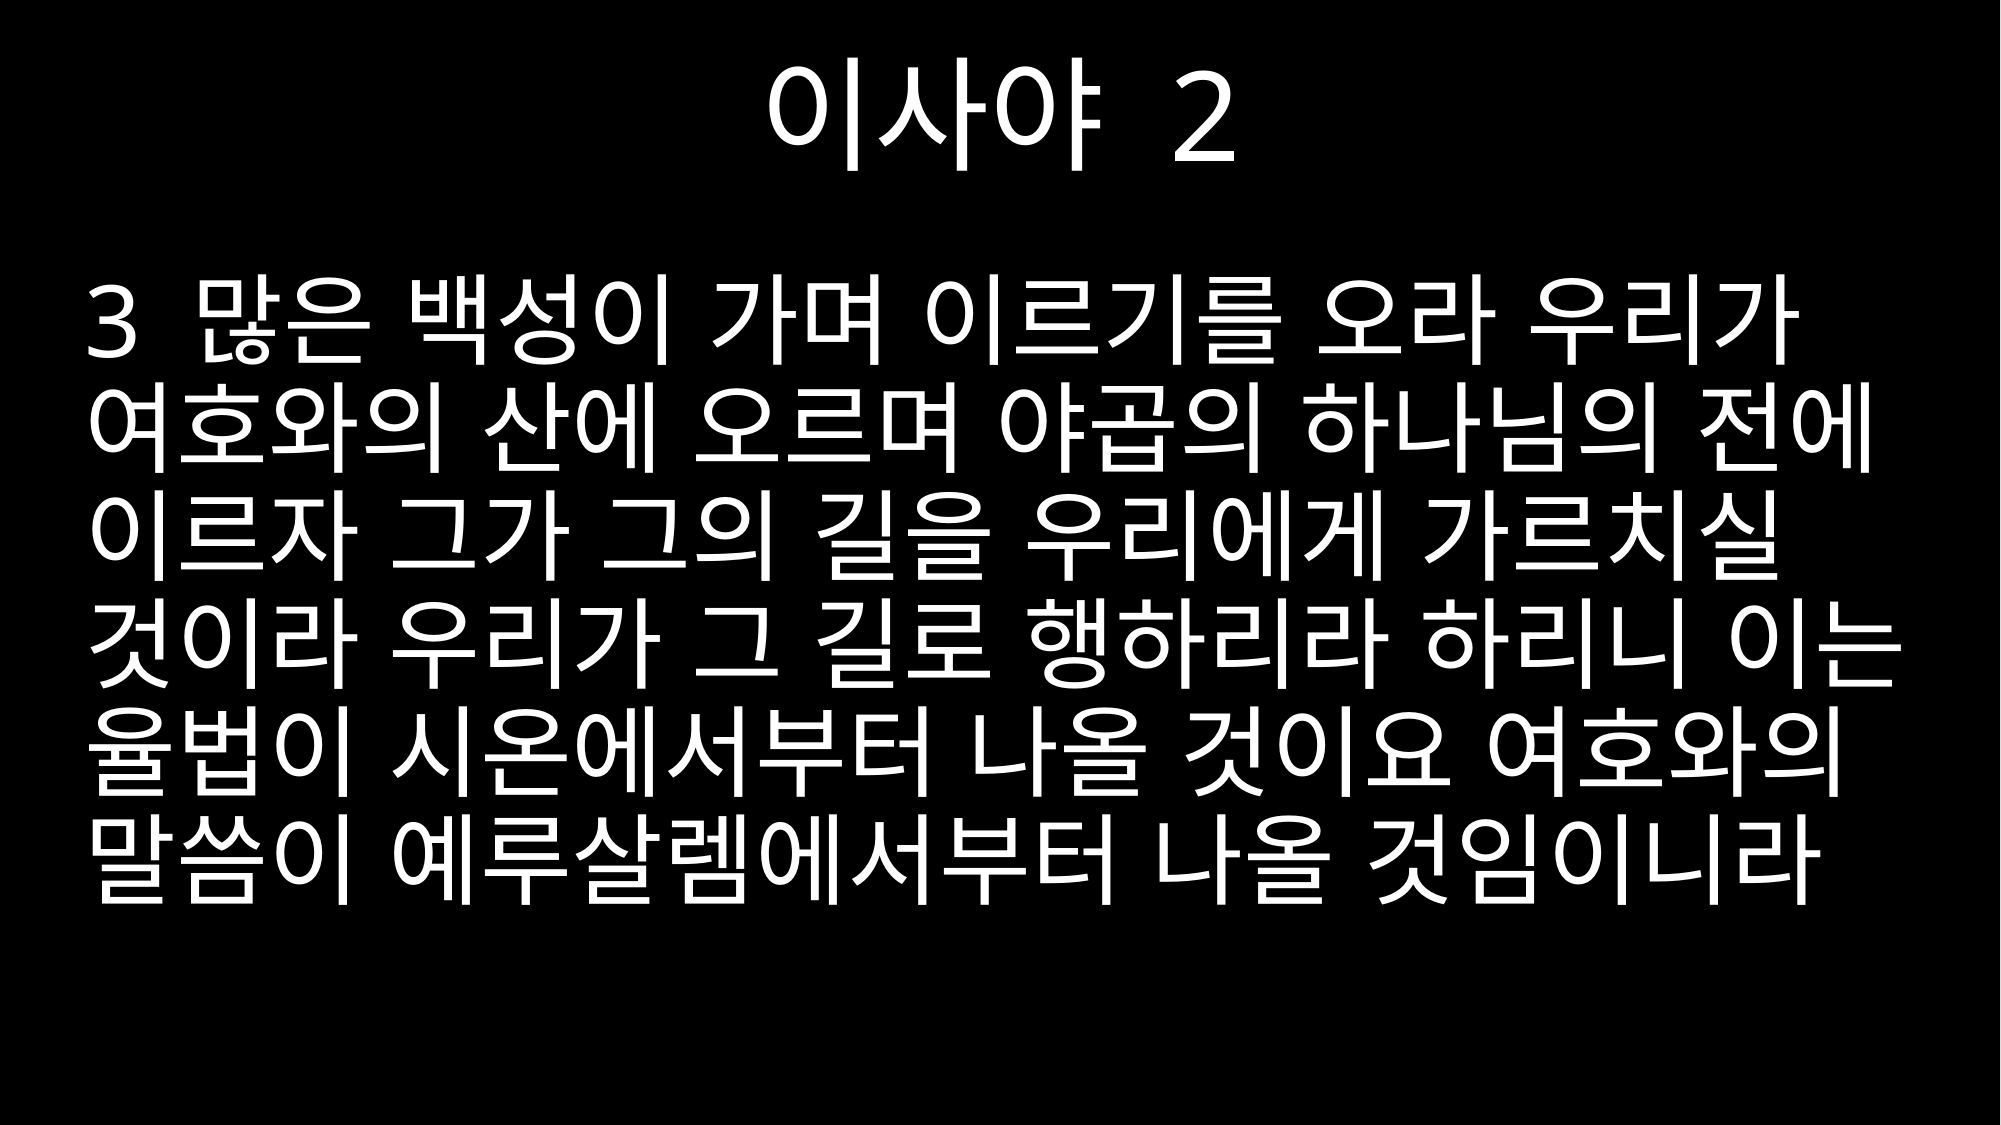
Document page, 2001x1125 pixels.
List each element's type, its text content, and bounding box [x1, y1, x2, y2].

list 3 많은 백성이 가며 이르기를 오라 우리가 여호와의 산에 오르며 야곱의 하나님의 전에 이르자 그가 그의 길을 우리에게 가르치실 것이라 우리가 그 길로 행하리라 하리니 이는 율법이 시온에서부터 나올 것이요 여호와의 말씀이 예루살렘에서부터 나올 것임이니라 [69, 263, 1953, 423]
footer 이사야 2 [0, 32, 2000, 192]
picture [0, 0, 2001, 1125]
